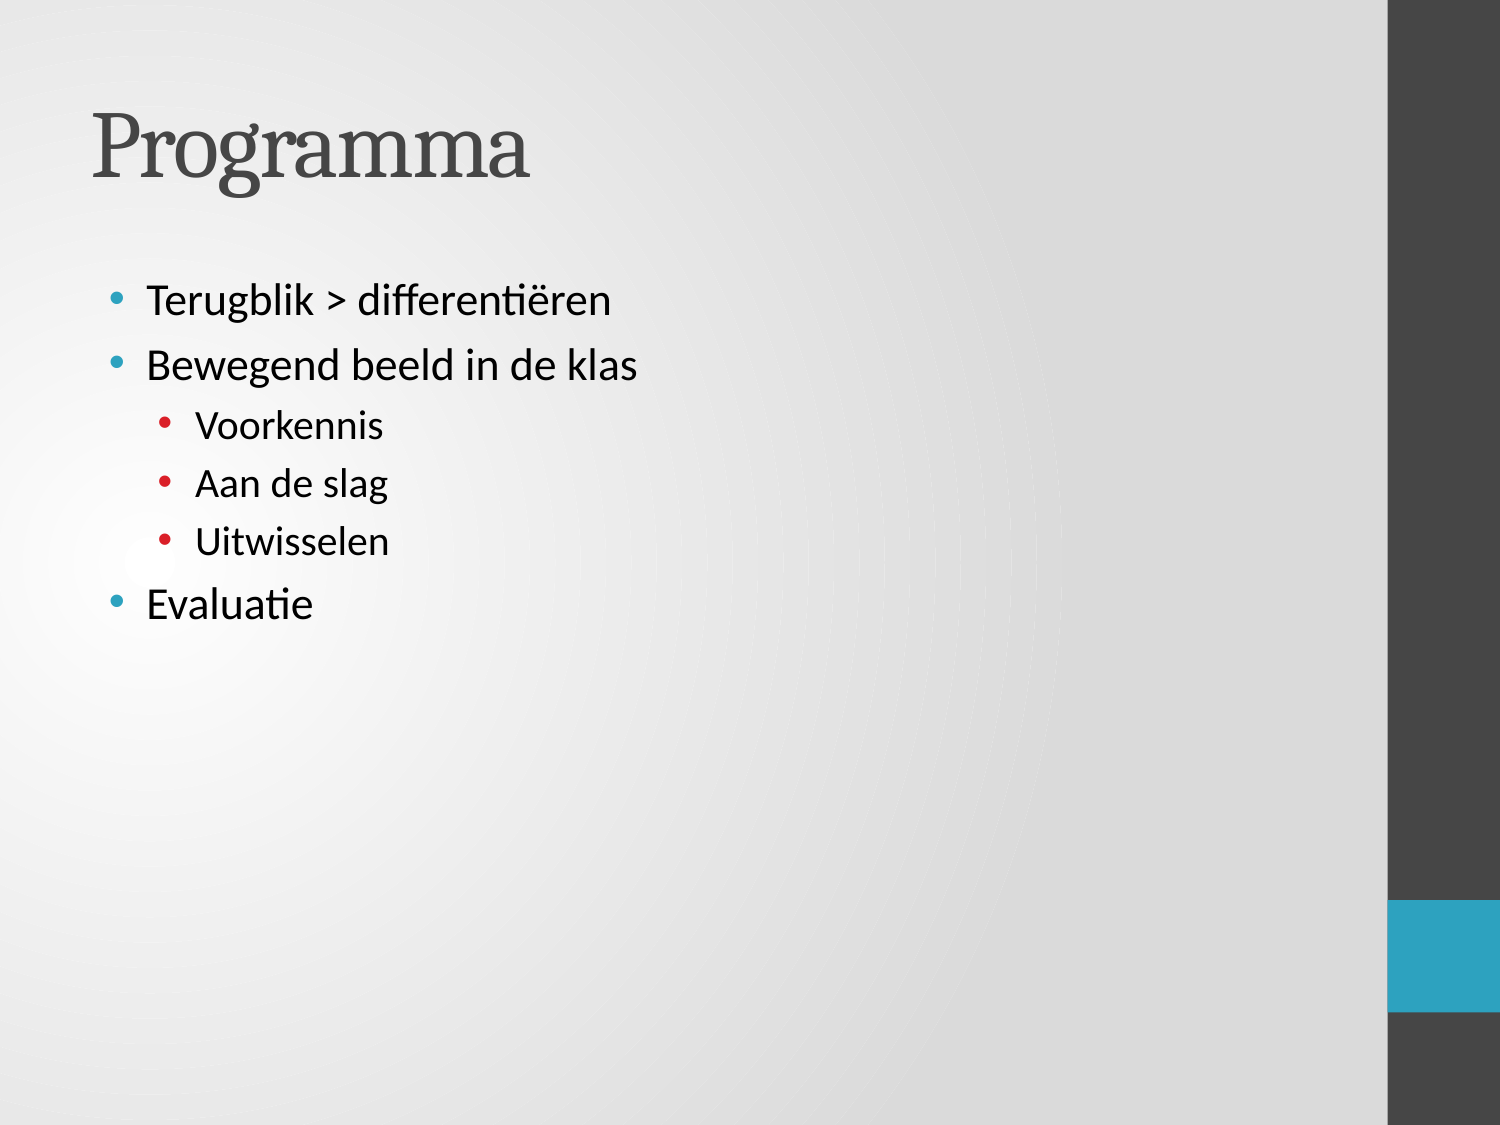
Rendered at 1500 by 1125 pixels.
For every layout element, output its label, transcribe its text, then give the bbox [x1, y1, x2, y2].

list Terugblik > differentiëren Bewegend beeld in de klas Voorkennis Aan de slag Uitwisselen Evaluatie [75, 262, 1325, 1050]
title Programma [75, 45, 1325, 233]
